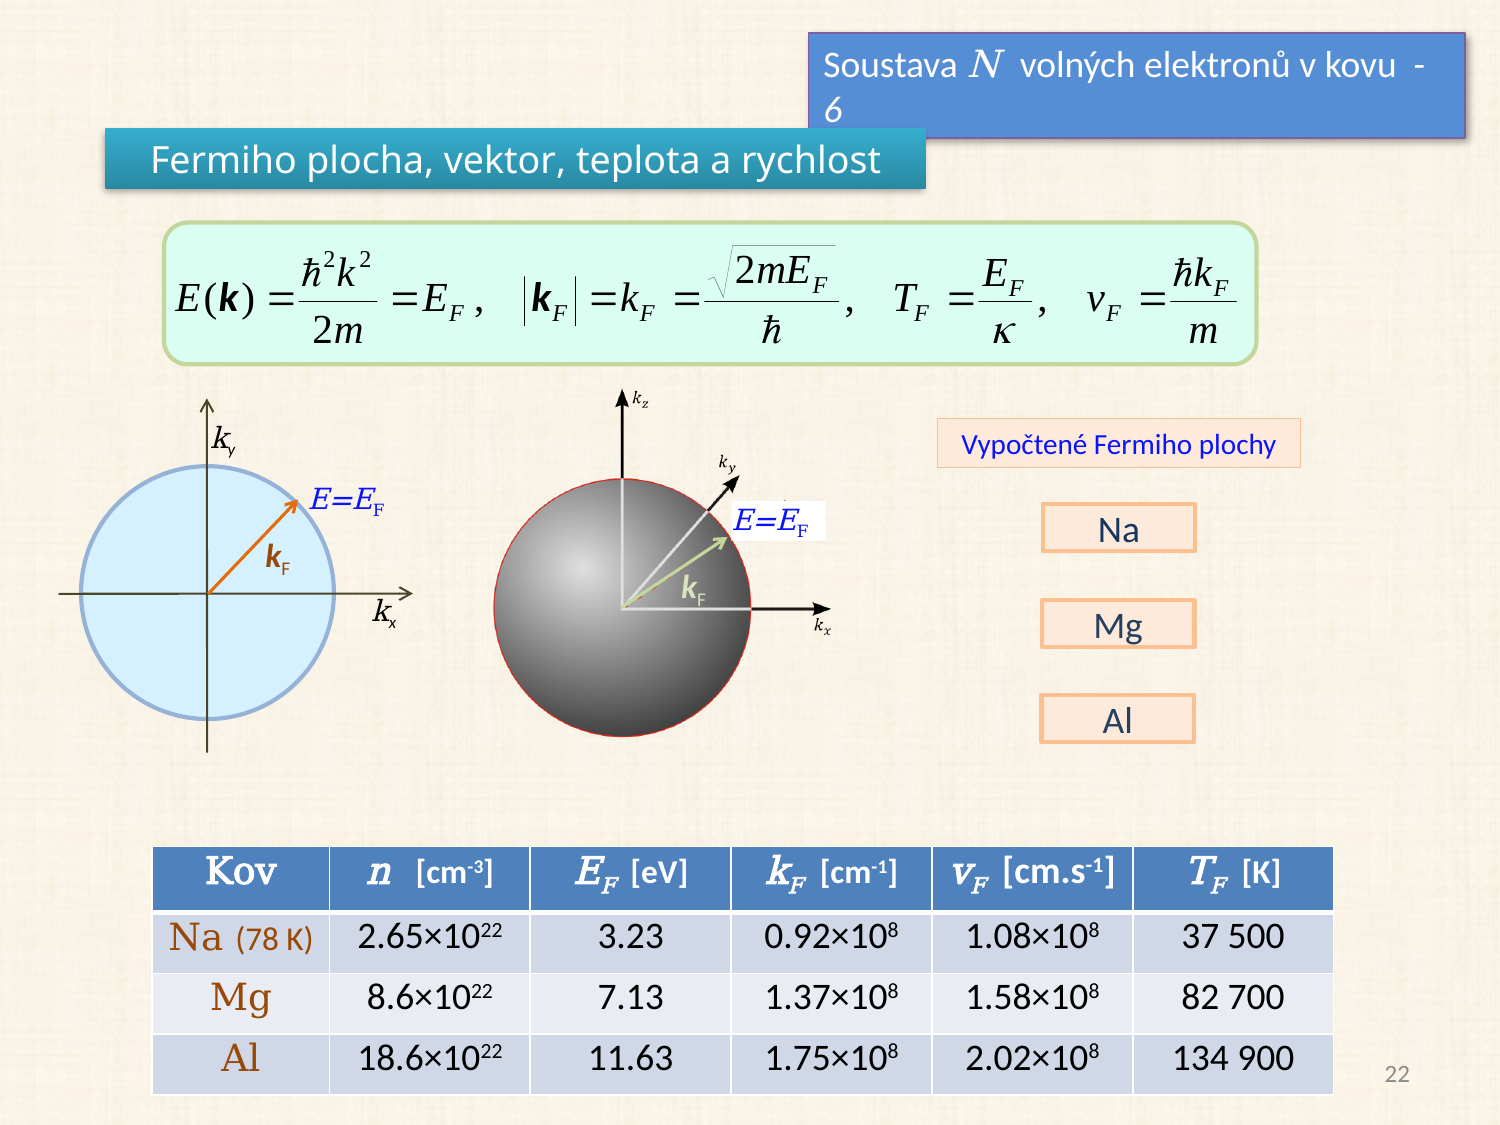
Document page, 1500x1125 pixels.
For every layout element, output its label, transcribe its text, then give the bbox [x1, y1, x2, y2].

slide_number 22 [1074, 1042, 1425, 1103]
table_cell 3.23 [531, 915, 730, 973]
table_cell 2.02×108 [933, 1035, 1132, 1094]
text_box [937, 418, 1301, 743]
table_cell 11.63 [531, 1035, 730, 1094]
text_box Soustava N volných elektronů v kovu - 6 [808, 32, 1466, 139]
table_cell 18.6×1022 [330, 1035, 529, 1094]
table_cell 134 900 [1134, 1035, 1333, 1042]
table_header n [cm-3] [330, 847, 529, 910]
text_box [492, 386, 833, 739]
table_header kF [cm-1] [732, 847, 931, 910]
table_cell 1.08×108 [933, 915, 1132, 973]
table_cell 1.58×108 [933, 974, 1132, 1033]
table_cell 7.13 [531, 974, 730, 1033]
table_header TF [K] [1134, 847, 1333, 910]
table_header vF [cm.s-1] [933, 847, 1132, 910]
table_cell 0.92×108 [732, 915, 931, 973]
table_cell 1.75×108 [732, 1035, 931, 1094]
table_cell 37 500 [1134, 915, 1333, 973]
table_cell Al [153, 1035, 329, 1094]
table_cell Na (78 K) [153, 915, 329, 973]
table_cell Mg [153, 974, 329, 1033]
table_cell 1.37×108 [732, 974, 931, 1033]
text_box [163, 222, 1257, 365]
table_cell 82 700 [1134, 974, 1333, 1033]
table_cell 8.6×1022 [330, 974, 529, 1033]
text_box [58, 398, 419, 753]
table_header Kov [153, 847, 329, 910]
text_box Fermiho plocha, vektor, teplota a rychlost [105, 128, 926, 189]
table_cell 2.65×1022 [330, 915, 529, 973]
table_header EF [eV] [531, 847, 730, 910]
